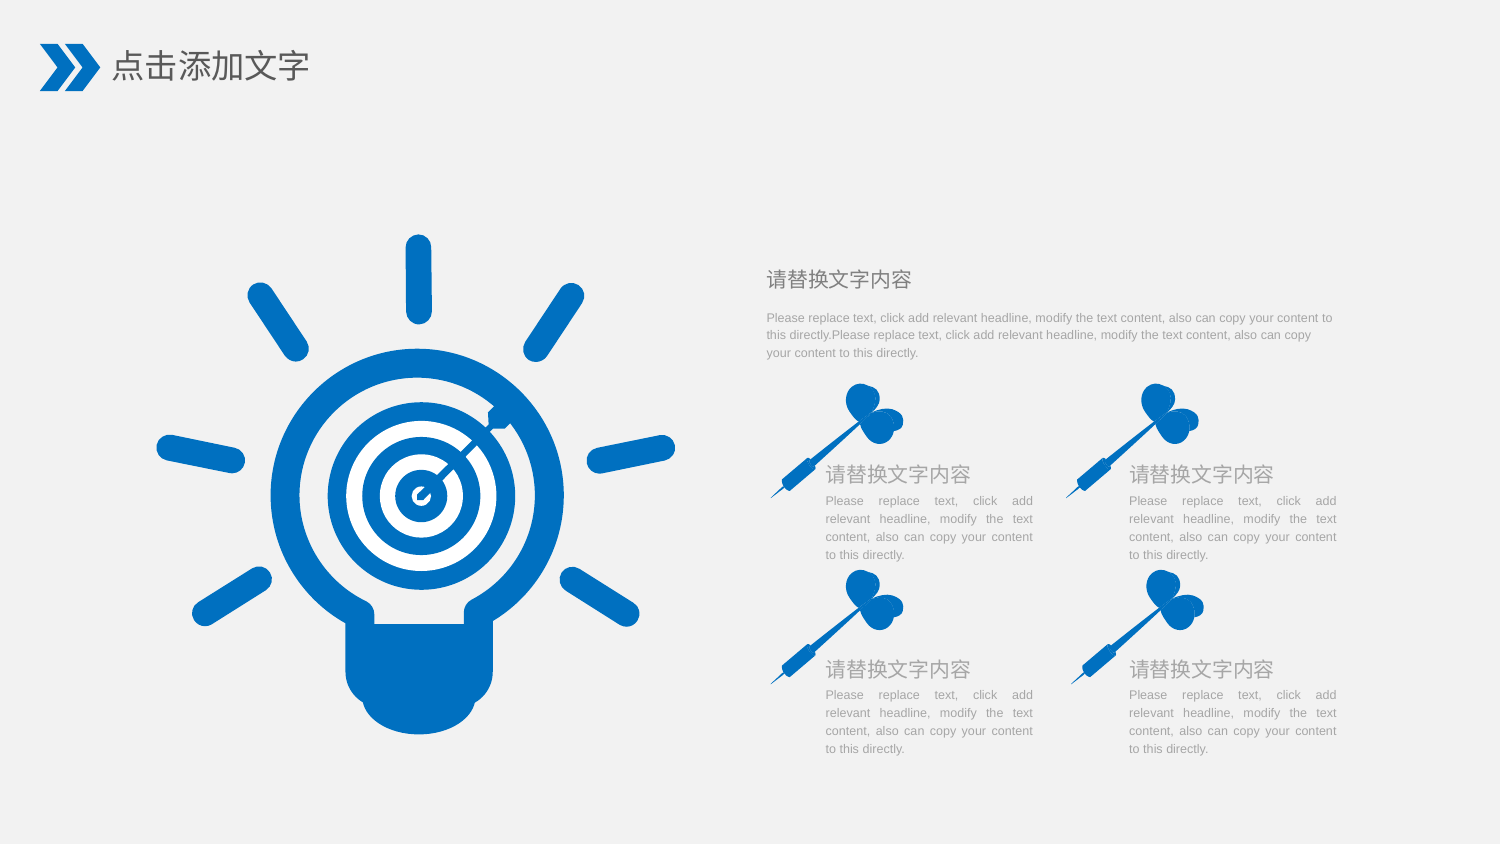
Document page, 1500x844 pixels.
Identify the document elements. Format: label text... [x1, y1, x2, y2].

text_box 请替换文字内容 [1209, 651, 1296, 682]
text_box 请替换文字内容 [1205, 457, 1296, 488]
text_box [156, 434, 245, 474]
text_box Please replace text, click add relevant headline, modify the text content, also can copy your content to this directly. [825, 489, 1033, 562]
text_box Please replace text, click add relevant headline, modify the text content, also can copy your content to this directly. [825, 683, 1033, 756]
text_box 请替换文字内容 Please replace text, click add relevant headline, modify the text content, also can copy your content to this directly.Please replace text, click add relevant headline, modify the text content, also can copy your content to this directly. [766, 261, 1337, 361]
text_box 请替换文字内容 [910, 651, 992, 682]
text_box [523, 283, 585, 347]
text_box [405, 234, 432, 325]
text_box [192, 566, 265, 627]
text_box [270, 348, 565, 735]
text_box [247, 282, 309, 347]
text_box [569, 566, 640, 627]
text_box [586, 435, 675, 474]
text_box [1070, 568, 1205, 685]
text_box 请替换文字内容 [910, 457, 992, 488]
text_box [770, 382, 905, 499]
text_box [1065, 382, 1200, 499]
text_box Please replace text, click add relevant headline, modify the text content, also can copy your content to this directly. [1129, 683, 1337, 756]
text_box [770, 568, 905, 685]
text_box Please replace text, click add relevant headline, modify the text content, also can copy your content to this directly. [1129, 489, 1337, 562]
